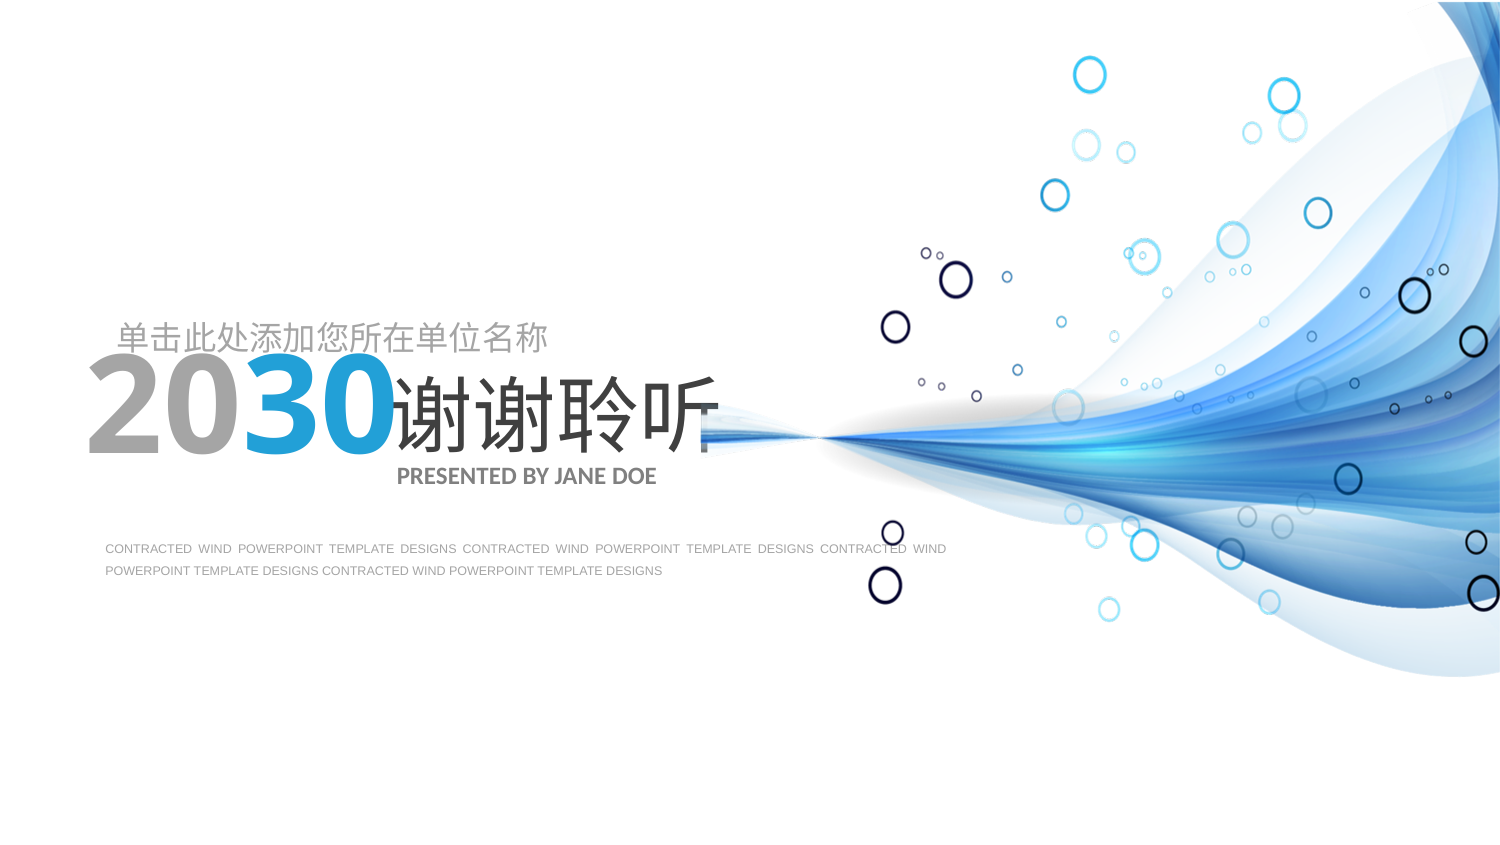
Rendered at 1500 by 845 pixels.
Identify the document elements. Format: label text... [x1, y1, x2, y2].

text_box 单击此处添加您所在单位名称 [411, 311, 688, 357]
text_box 2030 [73, 310, 411, 486]
text_box PRESENTED BY JANE DOE [386, 463, 688, 495]
text_box 谢谢聆听 [411, 357, 688, 463]
text_box CONTRACTED WIND POWERPOINT TEMPLATE DESIGNS CONTRACTED WIND POWERPOINT TEMPLATE DESIGNS CONTRACTED WIND POWERPOINT TEMPLATE DESIGNS CONTRACTED WIND POWERPOINT TEMPLATE DESIGNS [94, 528, 688, 584]
picture [693, 0, 1500, 777]
